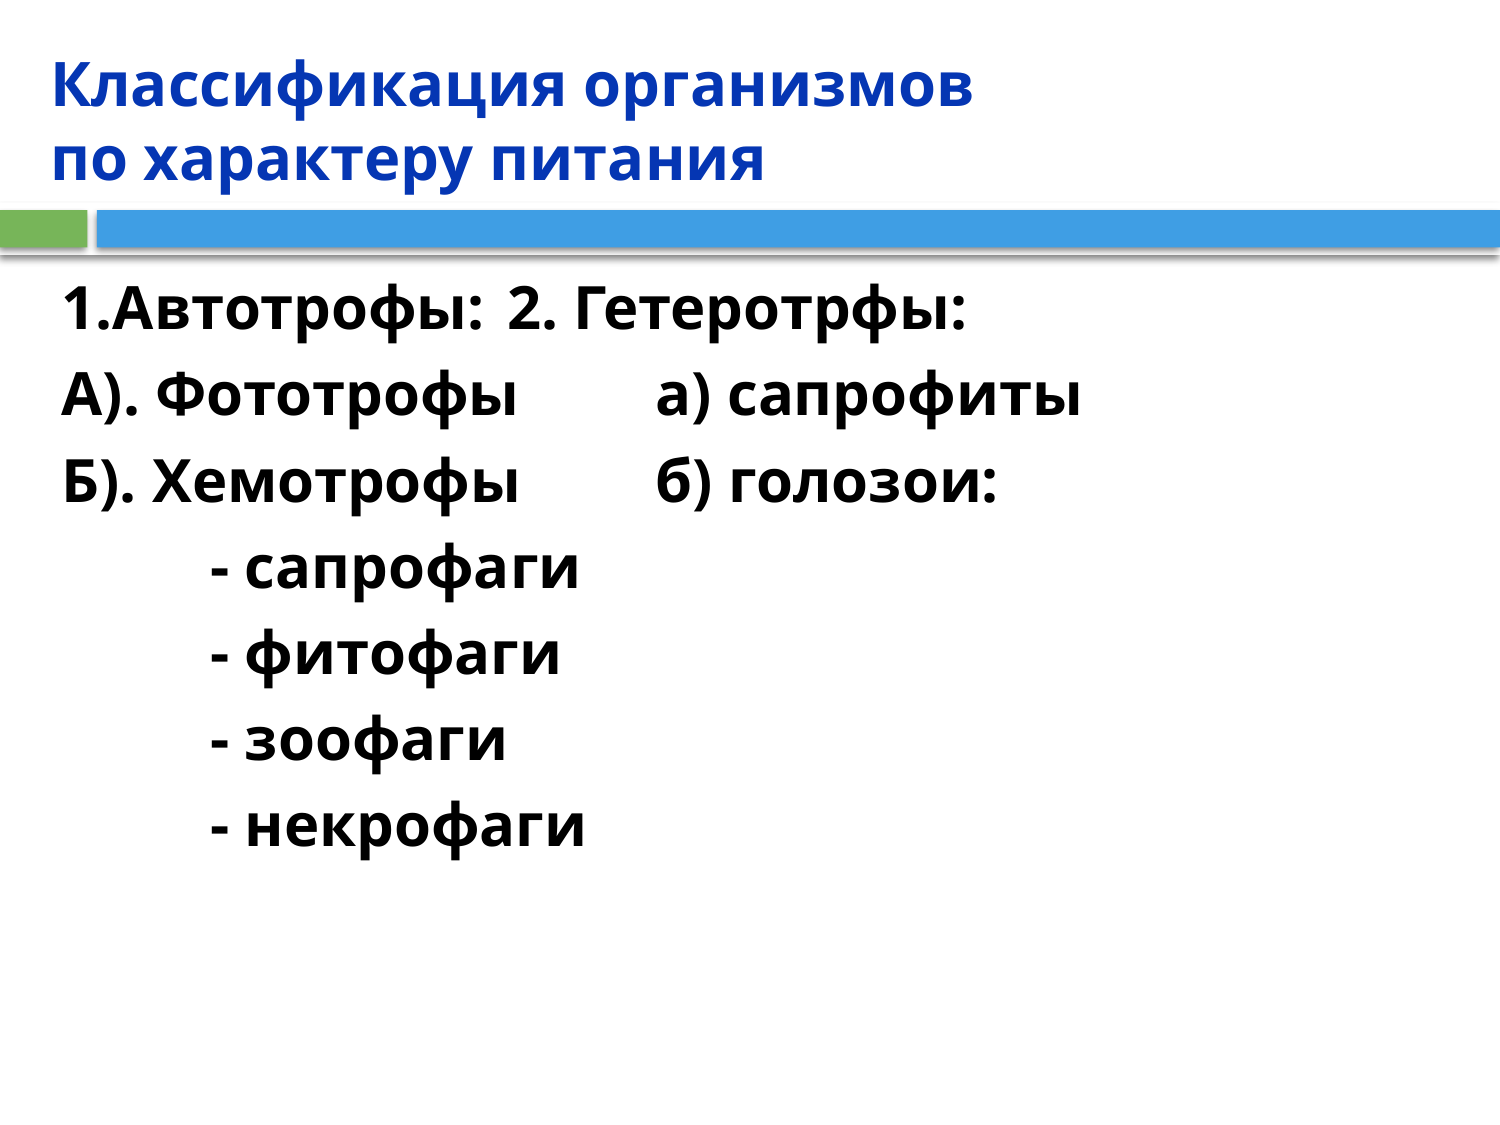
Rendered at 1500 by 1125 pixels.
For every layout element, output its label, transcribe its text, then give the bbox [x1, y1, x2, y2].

list 1.Автотрофы: 2. Гетеротрфы: А). Фототрофы а) сапрофиты Б). Хемотрофы б) голозои: - сапрофаги - фитофаги - зоофаги - некрофаги [46, 262, 1465, 879]
title Классификация организмов по характеру питания [35, 37, 1477, 200]
